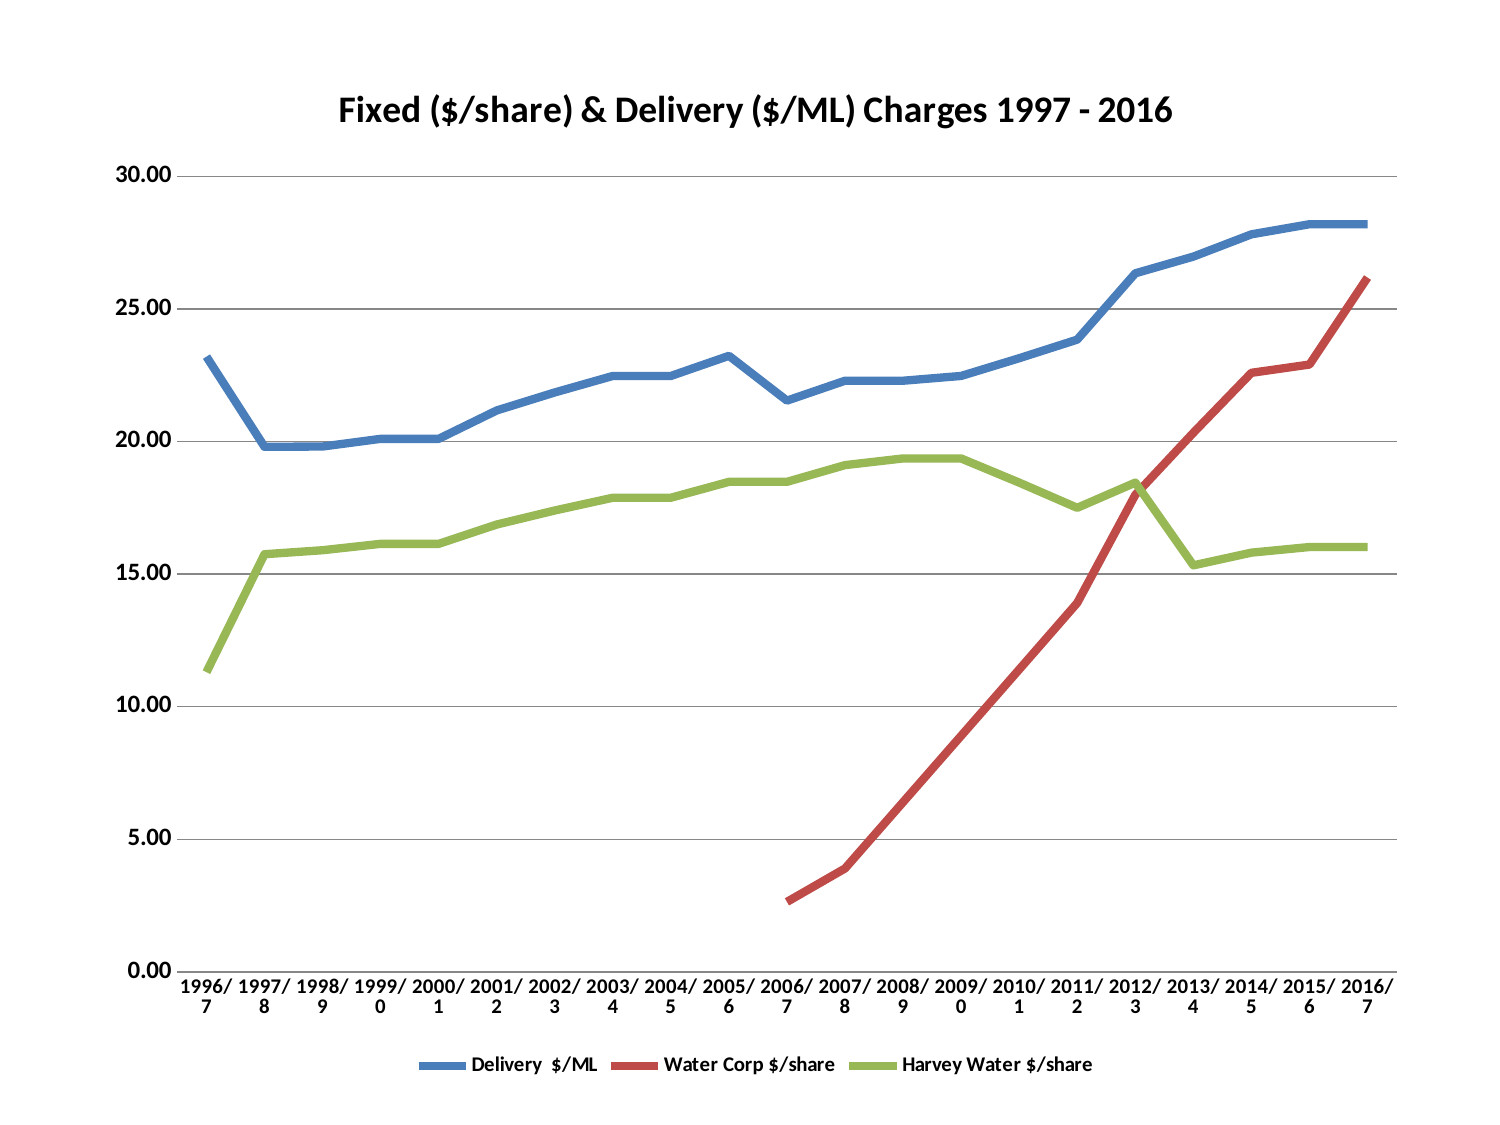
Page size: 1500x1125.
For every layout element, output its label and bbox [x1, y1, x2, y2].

chart [88, 54, 1424, 1083]
